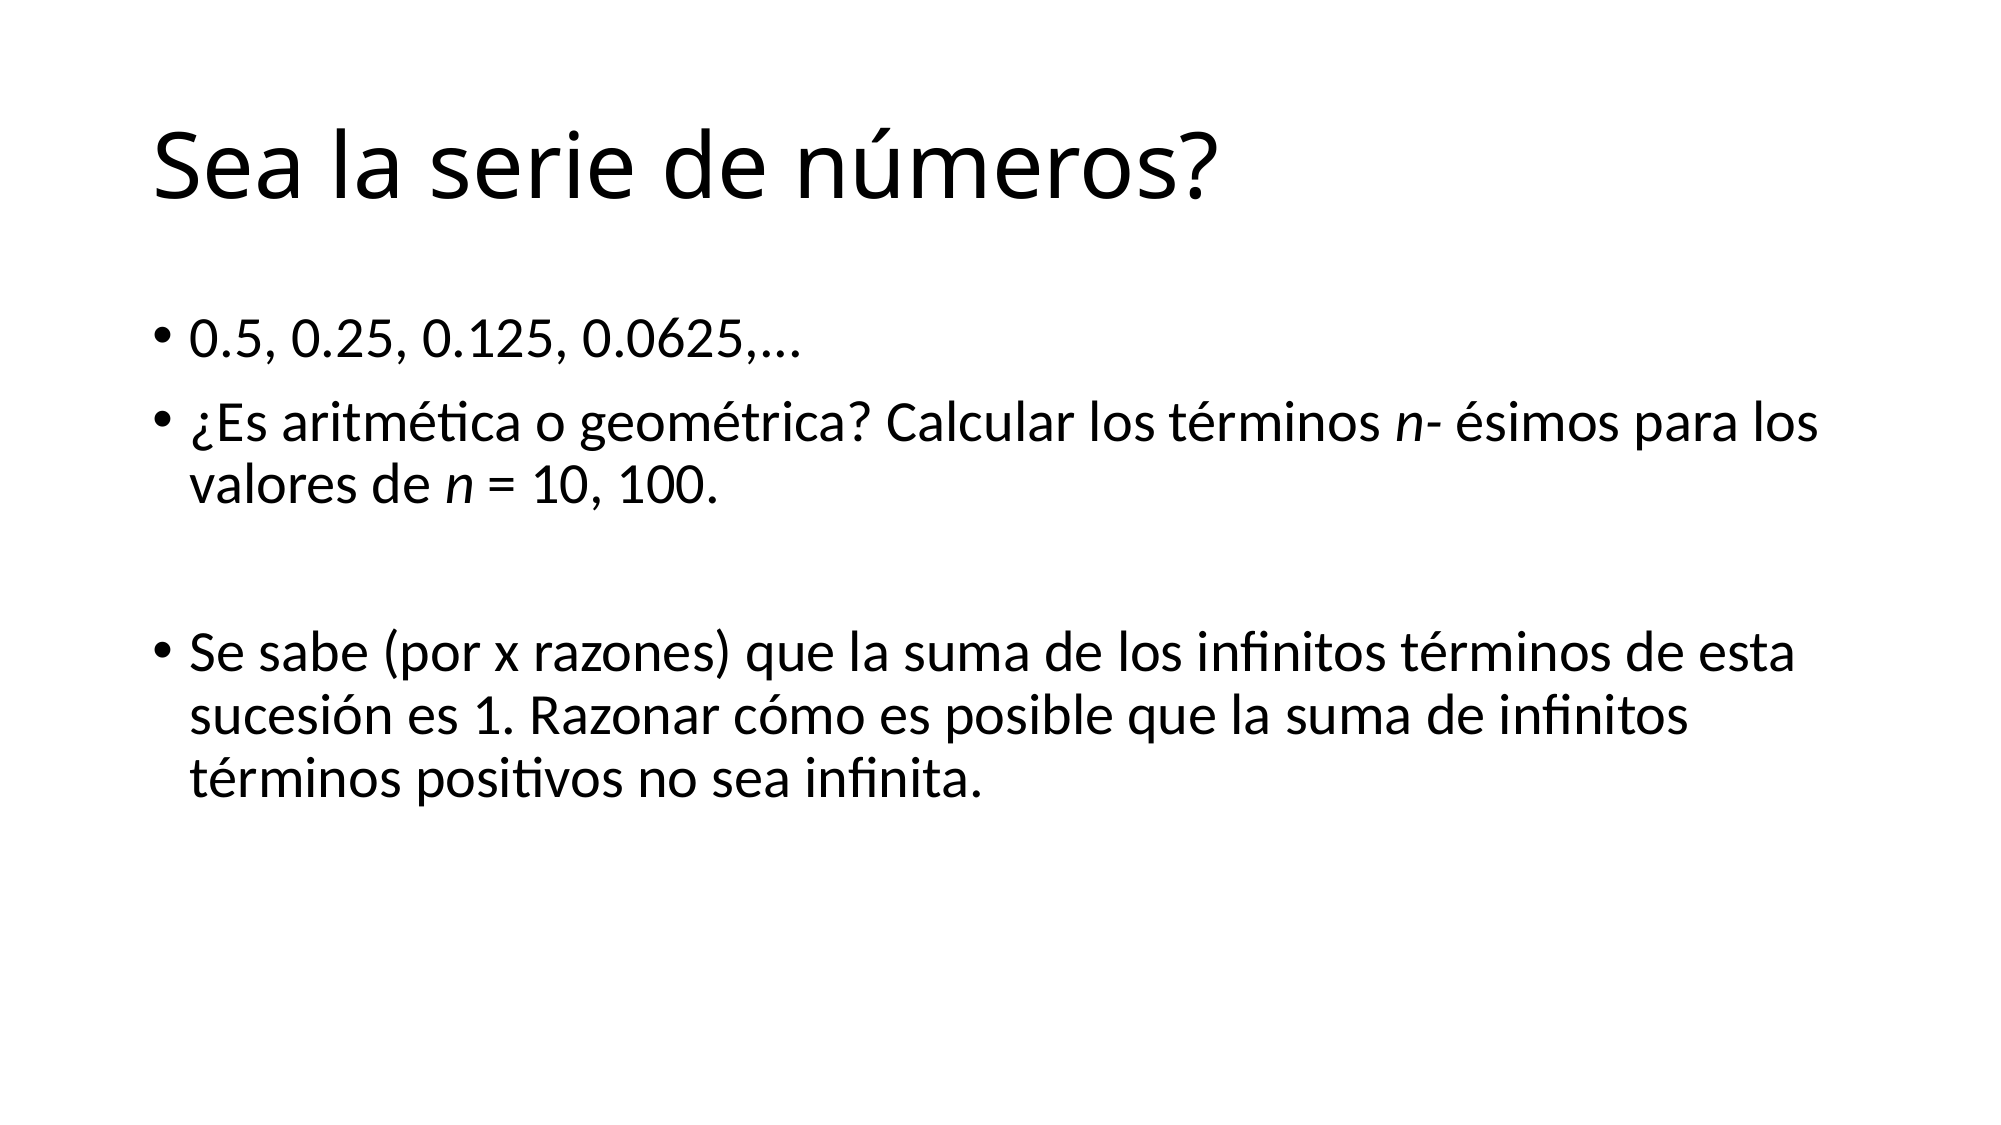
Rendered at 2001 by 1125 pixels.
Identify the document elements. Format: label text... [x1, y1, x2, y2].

title Sea la serie de números? [137, 59, 1863, 278]
list 0.5, 0.25, 0.125, 0.0625,... ¿Es aritmética o geométrica? Calcular los términos n- ésimos para los valores de n = 10, 100. Se sabe (por x razones) que la suma de los infinitos términos de esta sucesión es 1. Razonar cómo es posible que la suma de infinitos términos positivos no sea infinita. [137, 299, 1863, 1014]
